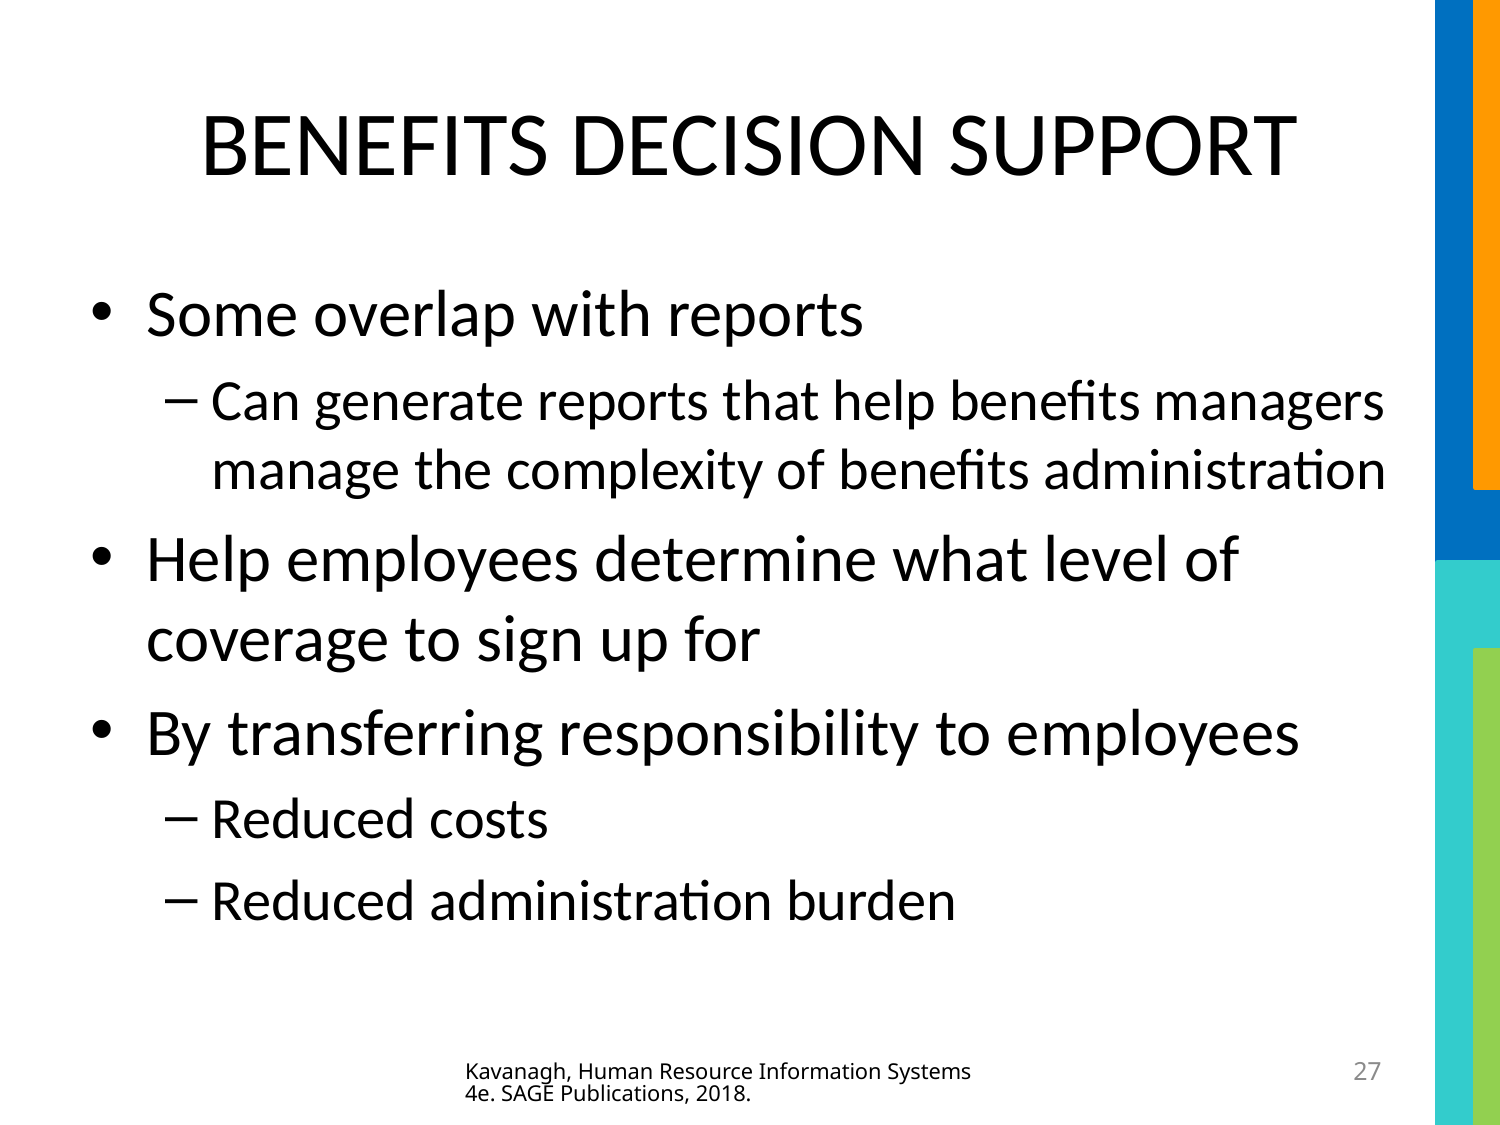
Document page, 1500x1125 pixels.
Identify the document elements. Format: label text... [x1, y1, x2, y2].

list Some overlap with reports Can generate reports that help benefits managers manage the complexity of benefits administration Help employees determine what level of coverage to sign up for By transferring responsibility to employees Reduced costs Reduced administration burden [75, 262, 1425, 1005]
footer Kavanagh, Human Resource Information Systems 4e. SAGE Publications, 2018. [450, 1042, 1004, 1103]
title BENEFITS DECISION SUPPORT [75, 45, 1425, 233]
slide_number 27 [1059, 1042, 1397, 1103]
